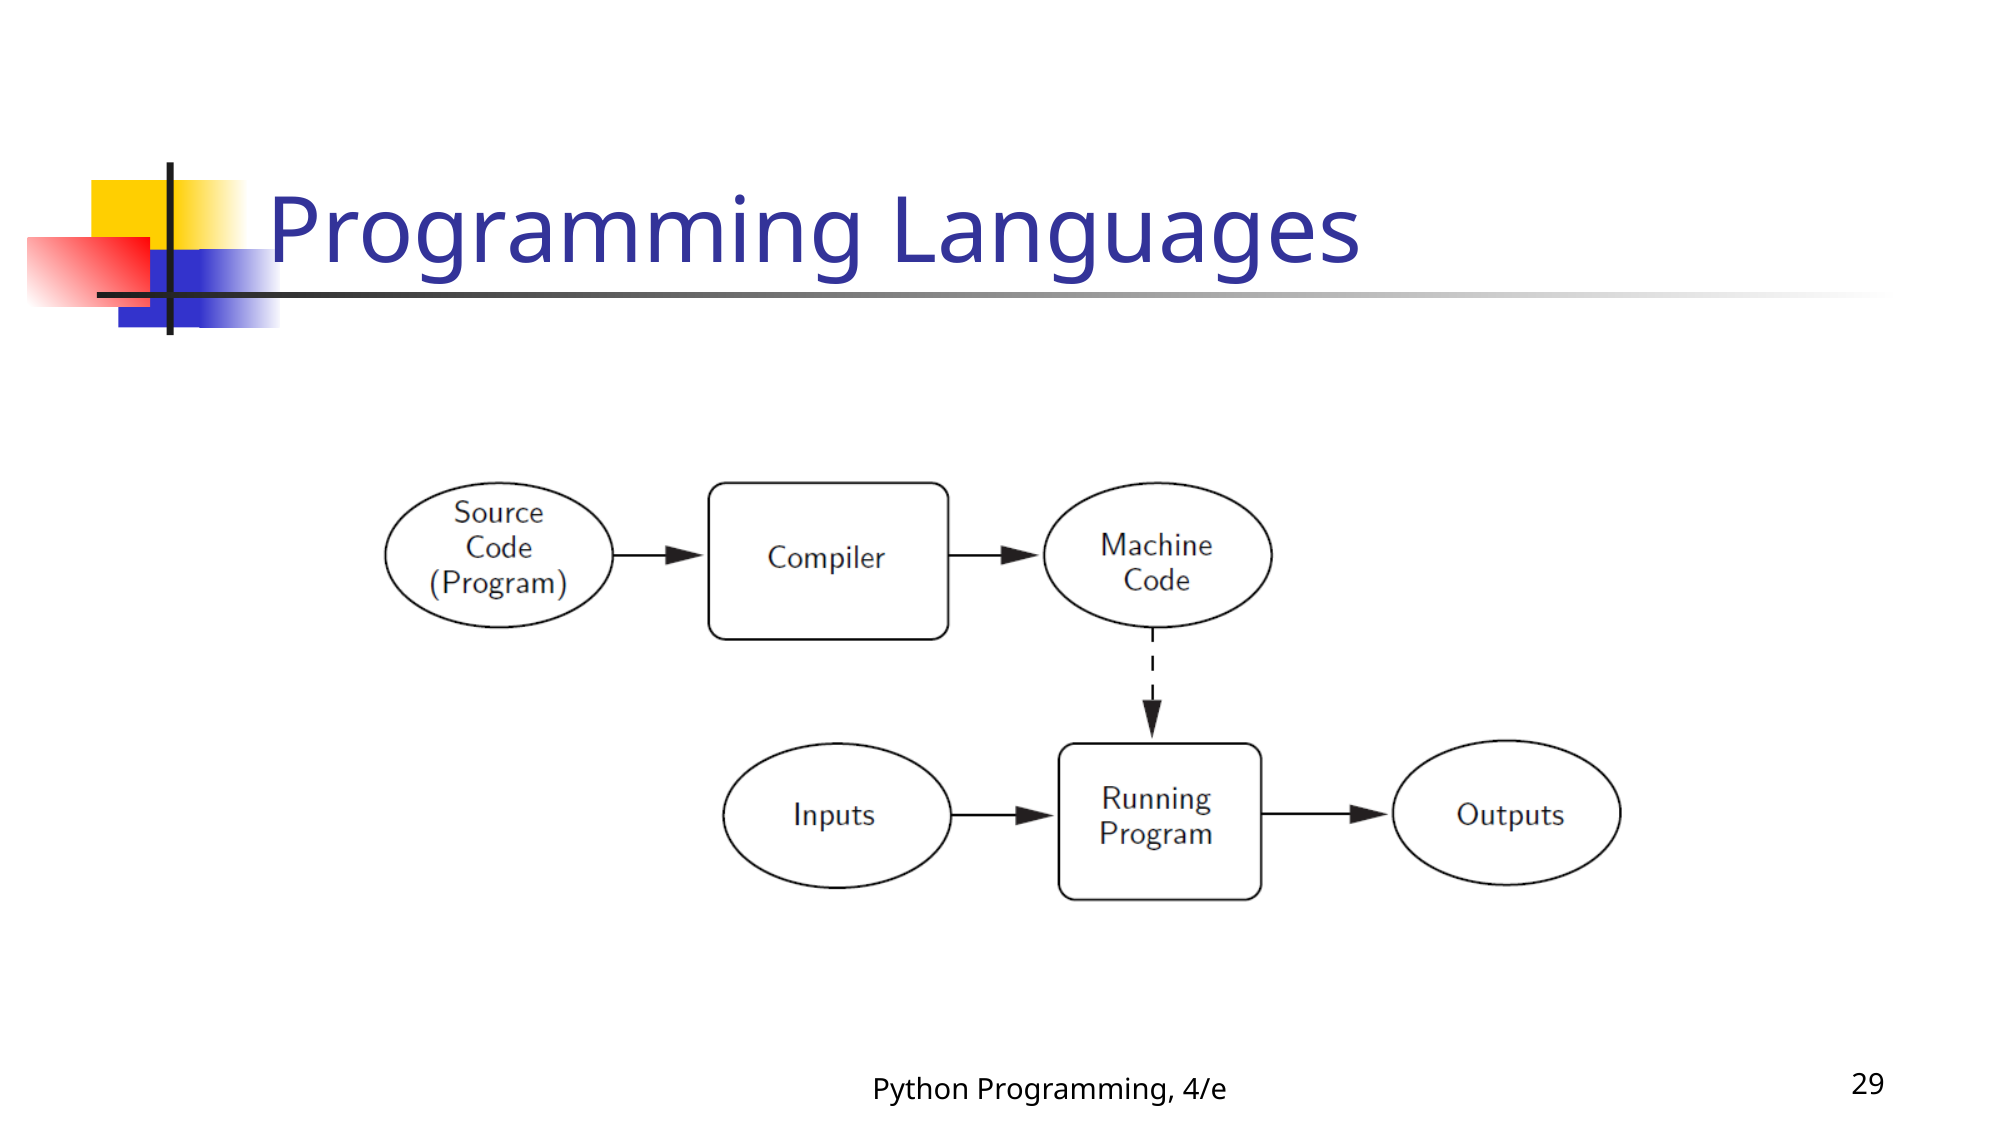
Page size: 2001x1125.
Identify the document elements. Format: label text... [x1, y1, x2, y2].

picture [374, 474, 1633, 908]
title Programming Languages [251, 101, 1957, 289]
slide_number 29 [1483, 1037, 1901, 1113]
footer Python Programming, 4/e [733, 1037, 1367, 1113]
